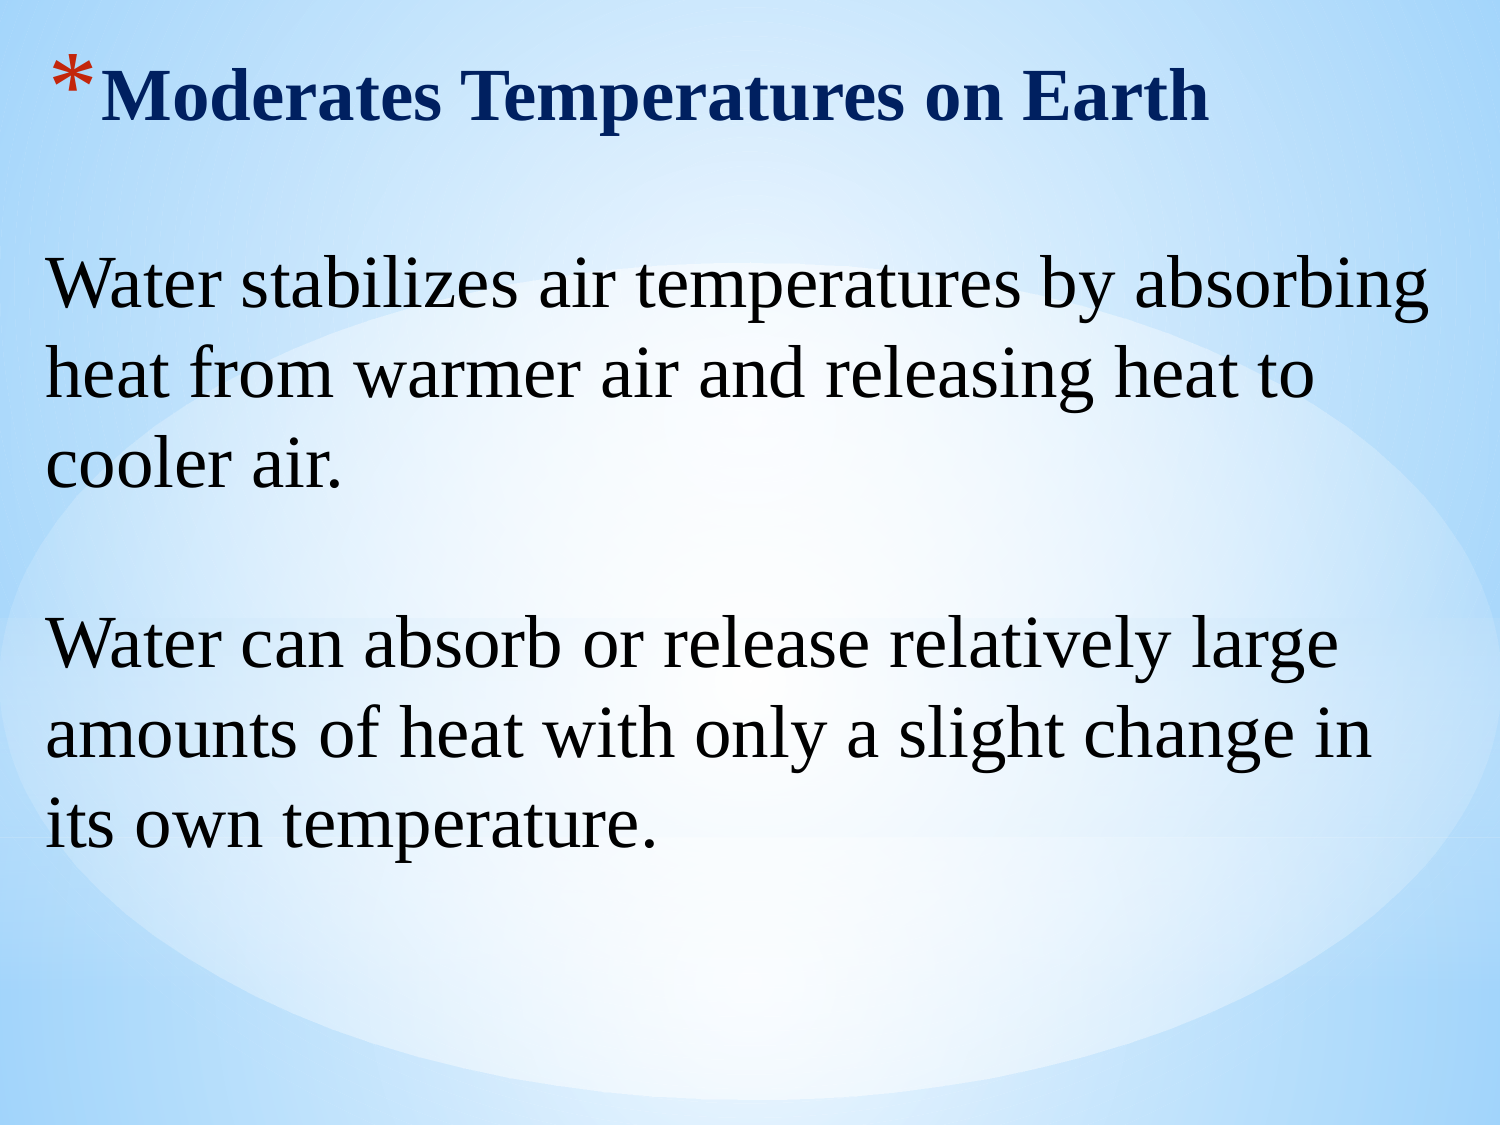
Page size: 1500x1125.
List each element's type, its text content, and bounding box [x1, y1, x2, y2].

text_box Water stabilizes air temperatures by absorbing heat from warmer air and releasing heat to cooler air. Water can absorb or release relatively large amounts of heat with only a slight change in its own temperature. [30, 224, 1463, 870]
title Moderates Temperatures on Earth [34, 37, 1435, 163]
